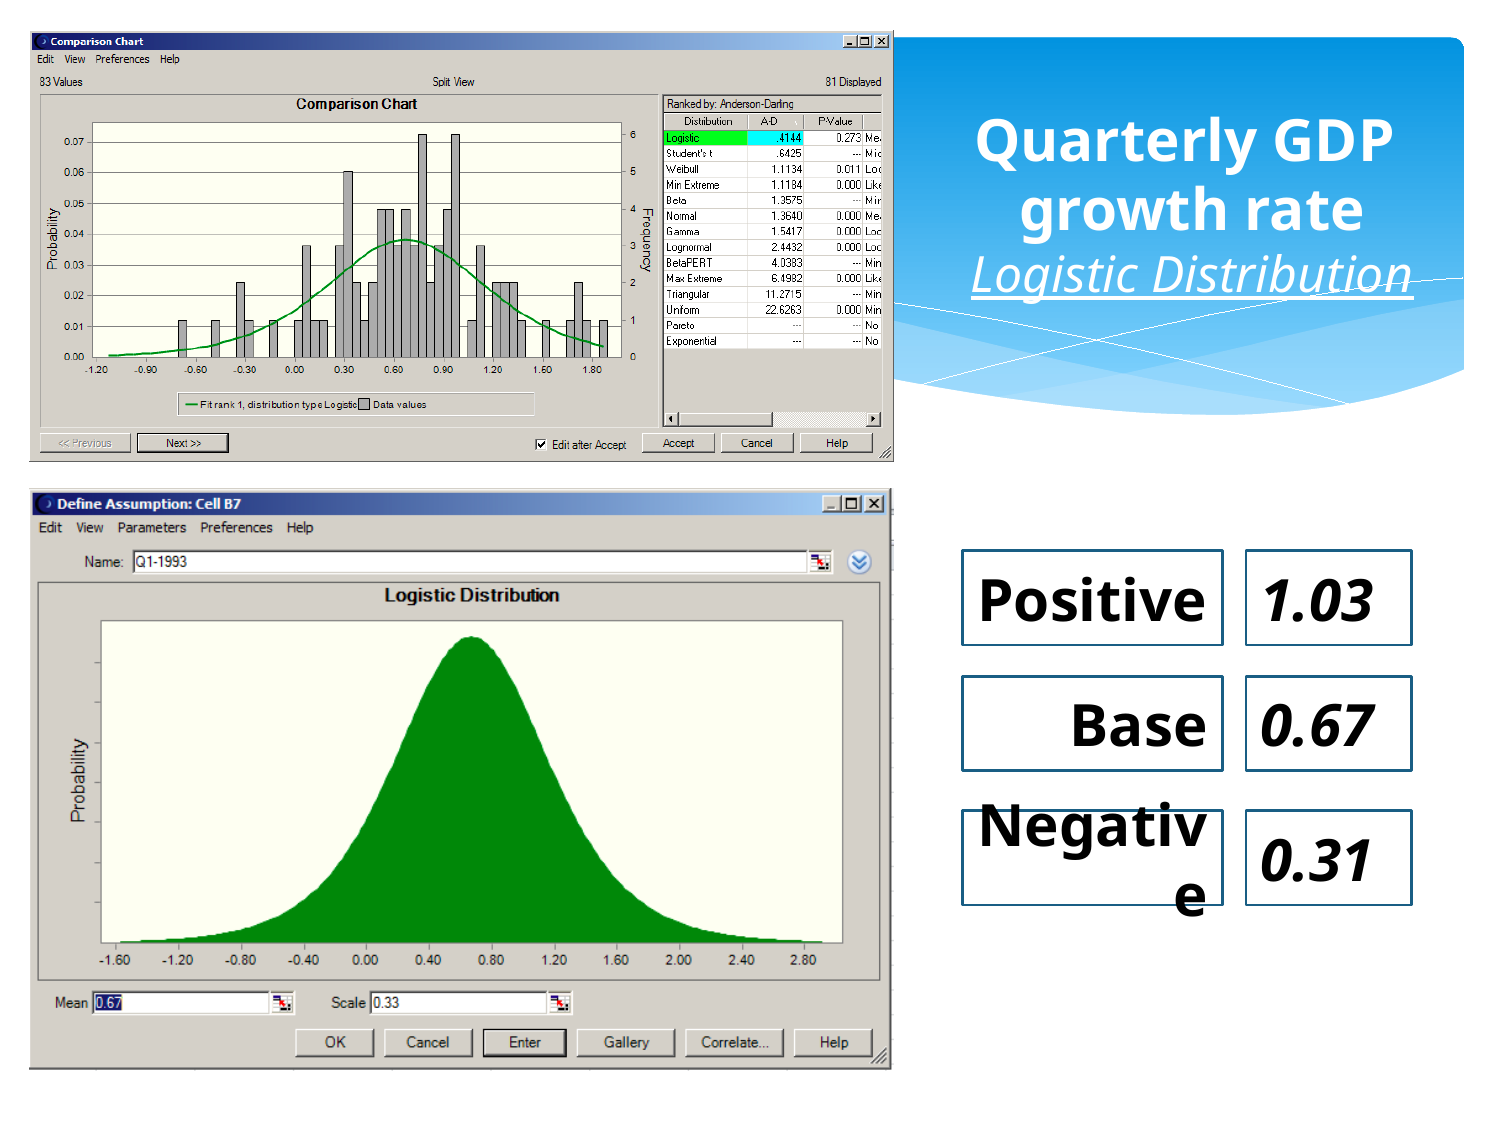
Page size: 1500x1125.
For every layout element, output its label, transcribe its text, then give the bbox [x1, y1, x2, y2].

picture [29, 30, 894, 463]
picture [29, 488, 894, 1071]
text_box 0.31 [1245, 809, 1413, 906]
text_box 1.03 [1245, 549, 1413, 646]
title Quarterly GDP growth rate Logistic Distribution [937, 55, 1447, 350]
text_box 0.67 [1245, 675, 1413, 772]
text_box Negative [961, 809, 1224, 906]
text_box Positive [961, 549, 1224, 646]
text_box Base [961, 675, 1224, 772]
